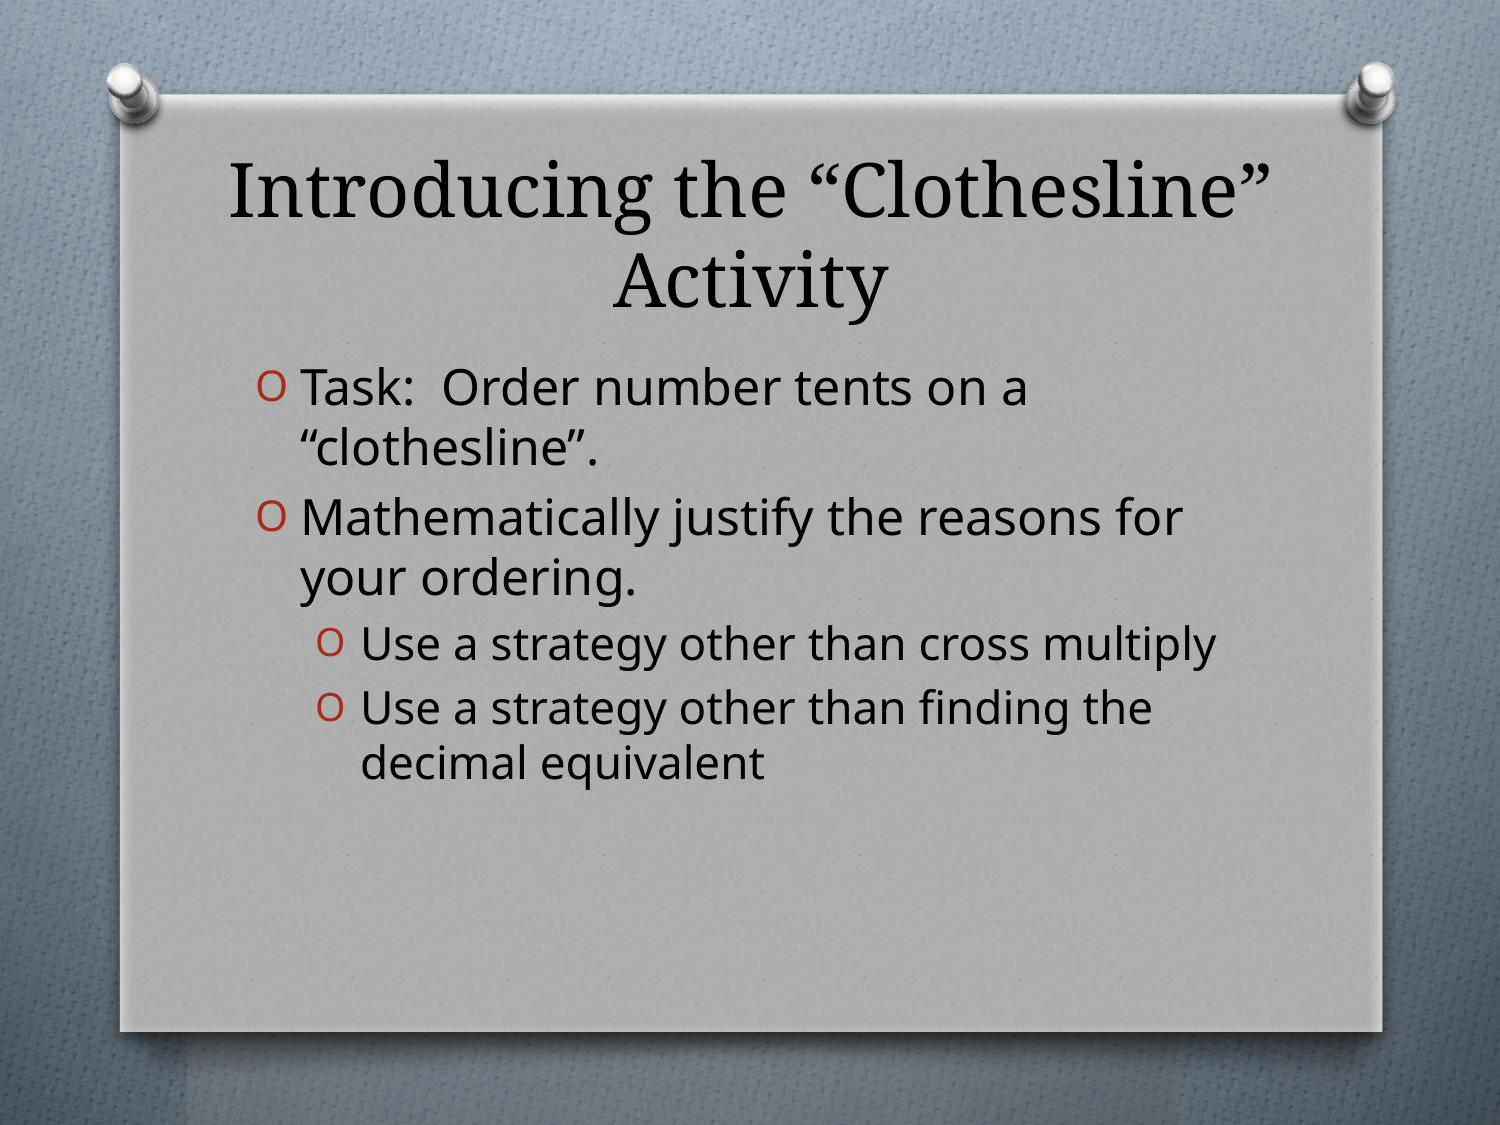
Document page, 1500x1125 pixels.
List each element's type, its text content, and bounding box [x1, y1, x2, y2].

picture [75, 29, 198, 153]
picture [1317, 35, 1439, 156]
list Task: Order number tents on a “clothesline”. Mathematically justify the reasons for your ordering. Use a strategy other than cross multiply Use a strategy other than finding the decimal equivalent [240, 347, 1257, 939]
title Introducing the “Clothesline” Activity [179, 134, 1323, 332]
